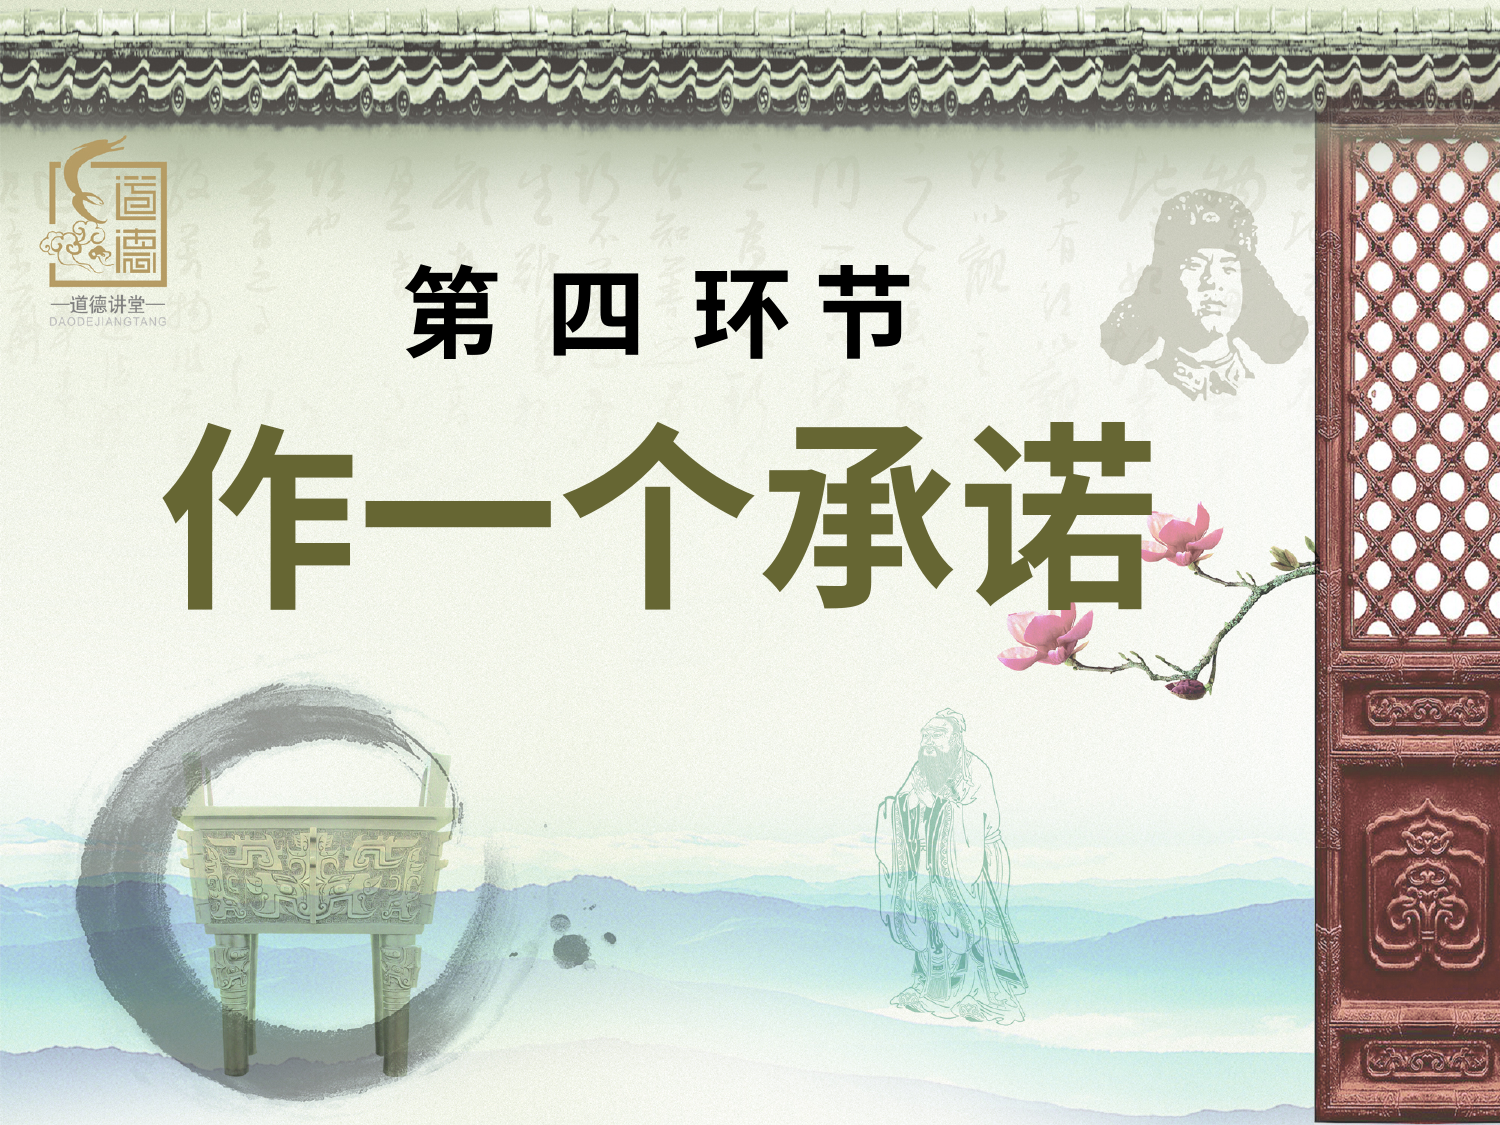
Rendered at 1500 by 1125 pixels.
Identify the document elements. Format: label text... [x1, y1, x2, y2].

text_box 作一个承诺 [0, 385, 1317, 641]
text_box 第 四 环 节 [386, 243, 1183, 379]
picture [0, 0, 1500, 1125]
slide_number [1074, 1024, 1426, 1103]
